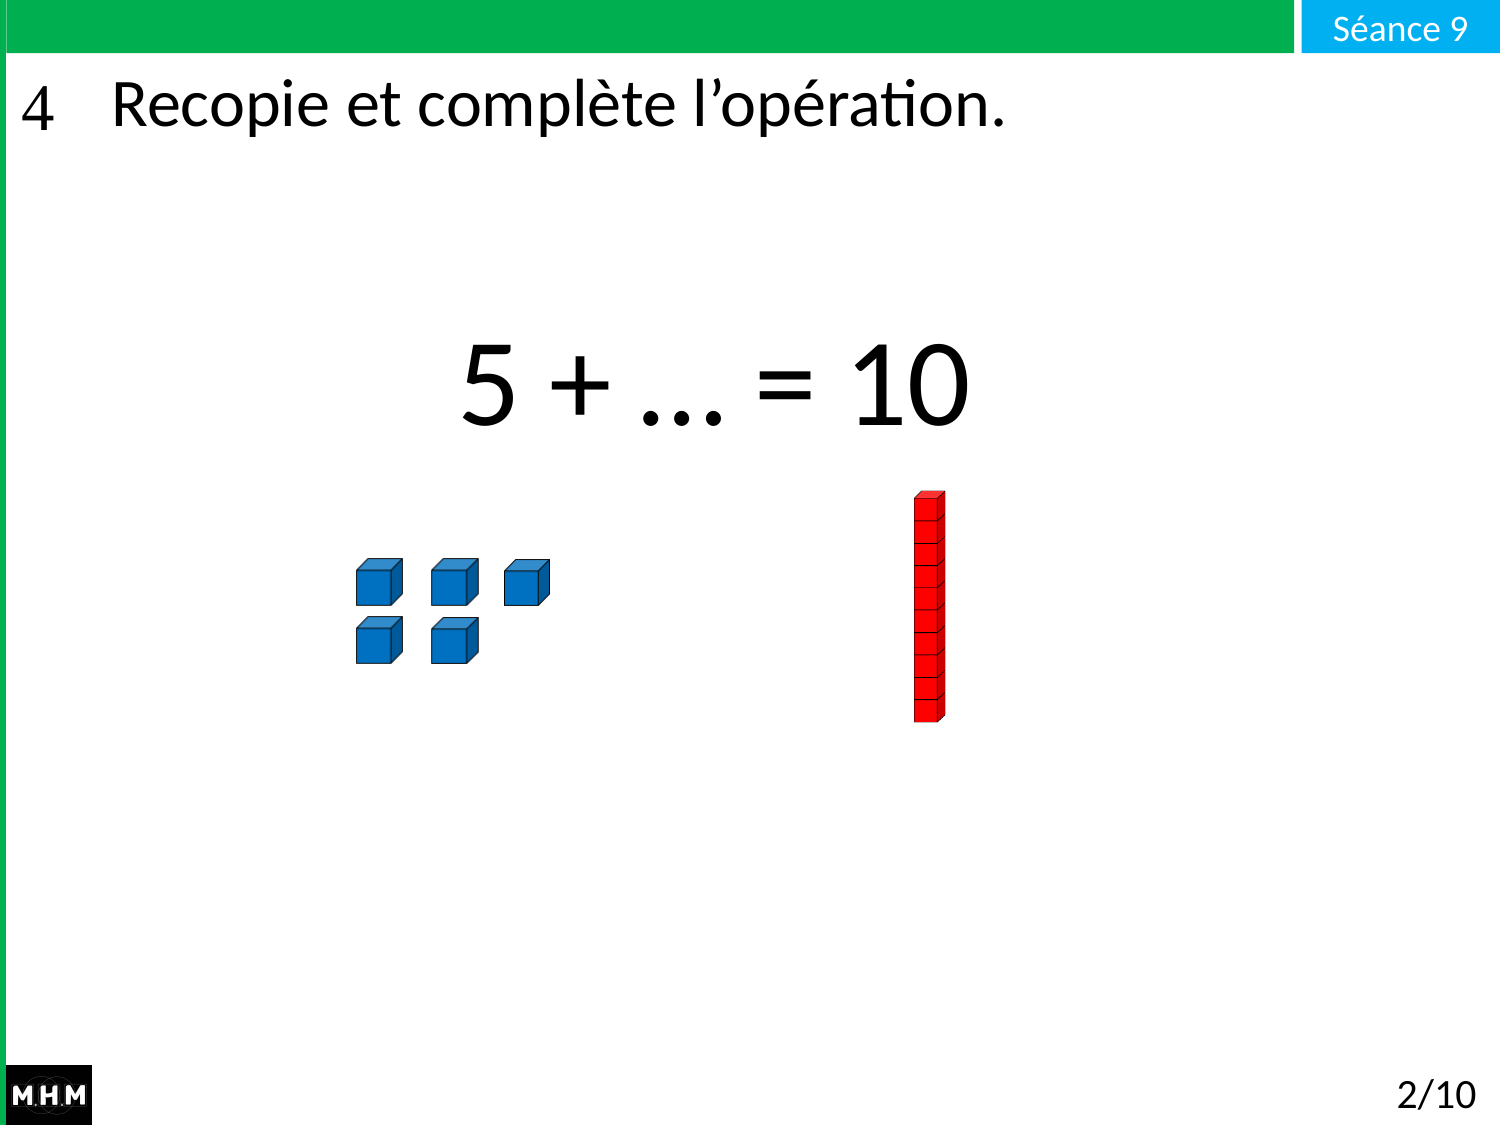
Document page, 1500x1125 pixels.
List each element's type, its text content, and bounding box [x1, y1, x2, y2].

list 2/10 [1373, 1064, 1500, 1125]
text_box 5 + … = 10 [443, 292, 1044, 458]
picture [353, 556, 406, 608]
title Recopie et complète l’opération. [96, 60, 1391, 150]
picture [428, 556, 482, 608]
picture [6, 1065, 92, 1125]
picture [912, 489, 948, 724]
picture [428, 615, 482, 666]
picture [353, 614, 406, 666]
picture [500, 557, 553, 608]
